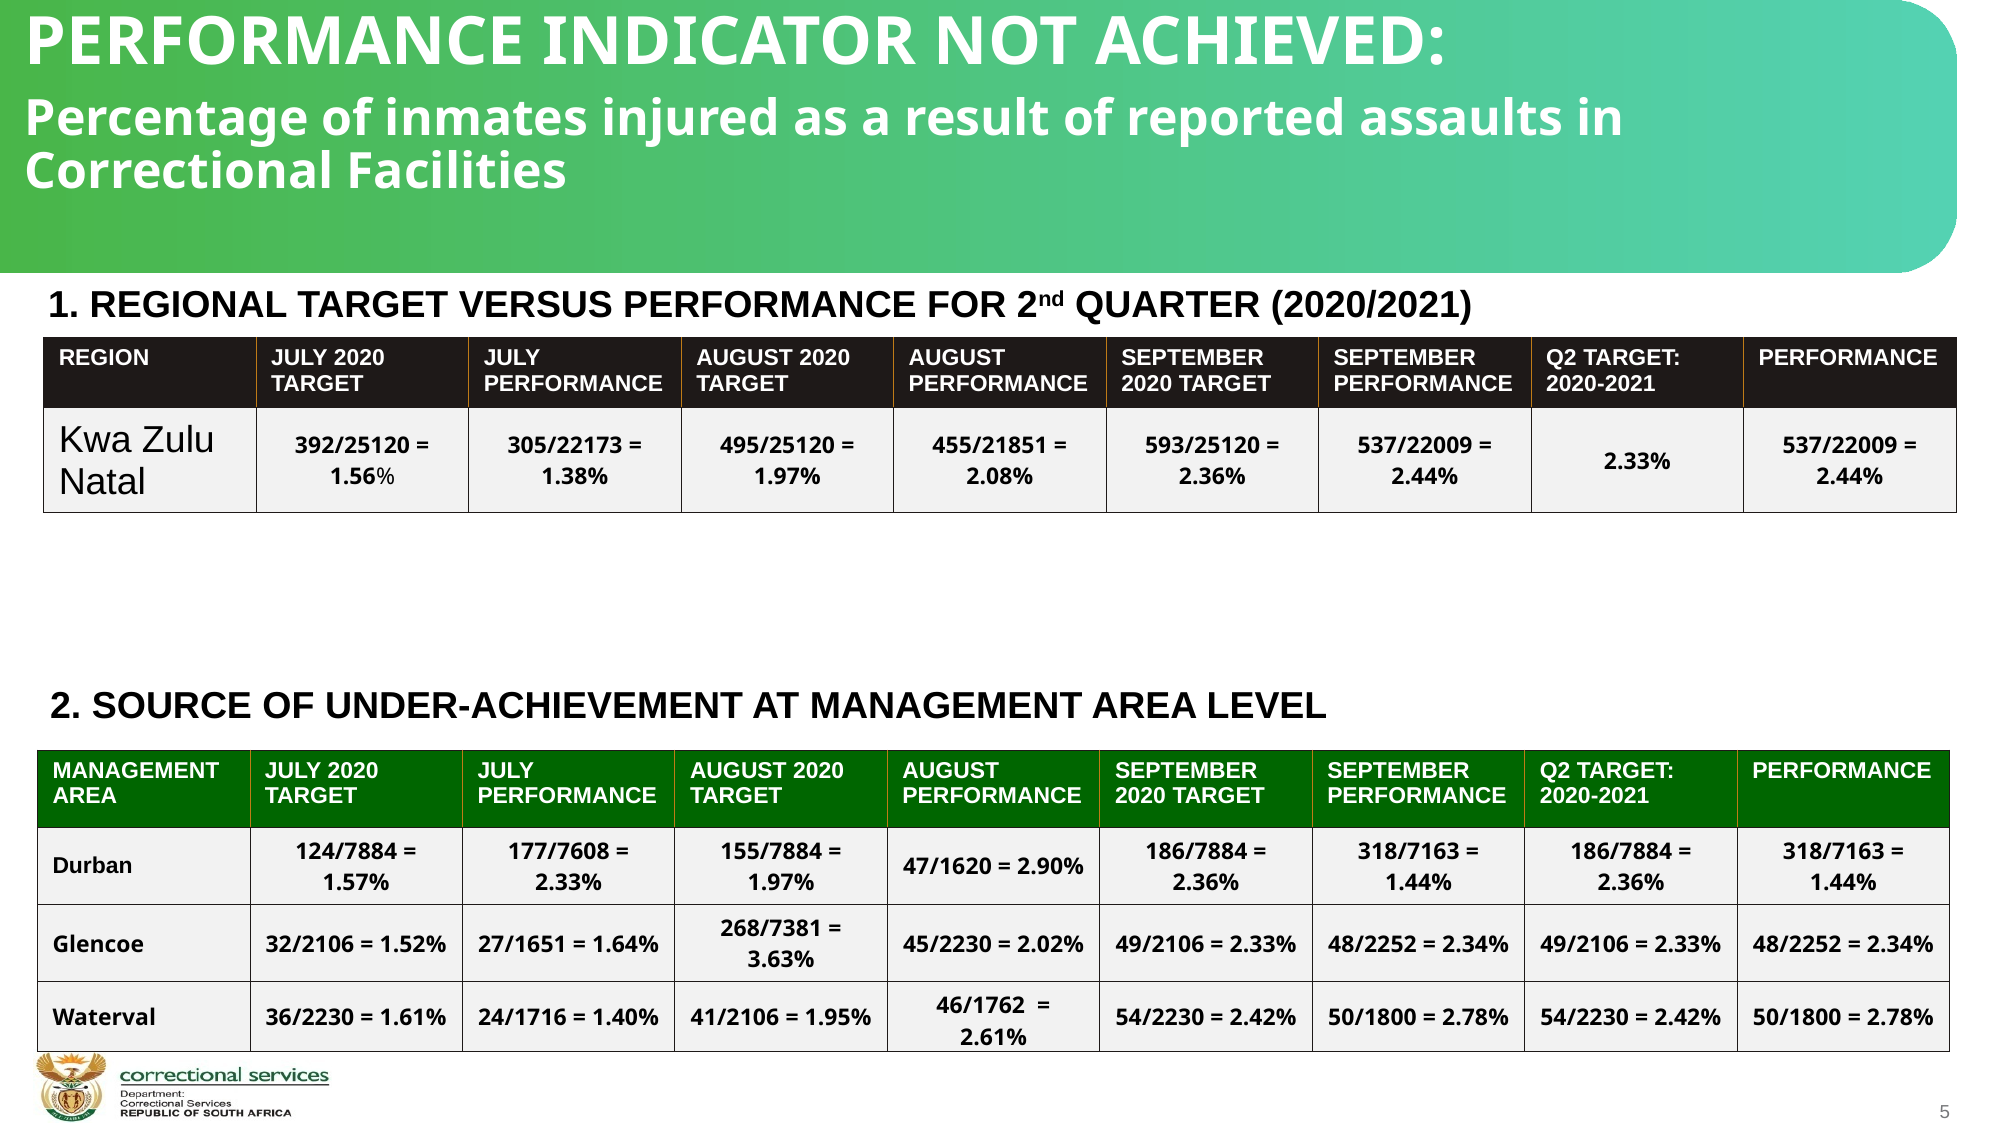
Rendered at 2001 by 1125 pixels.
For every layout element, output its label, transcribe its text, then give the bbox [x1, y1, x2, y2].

table_cell 36/2230 = 1.61% [251, 982, 462, 1051]
table_cell 50/1800 = 2.78% [1313, 982, 1524, 1051]
picture [33, 1049, 332, 1123]
table_header PERFORMANCE [1738, 751, 1949, 827]
table_header JULY PERFORMANCE [463, 751, 674, 827]
table_cell Waterval [38, 982, 250, 1051]
table_header PERFORMANCE [1744, 338, 1956, 407]
table_header AUGUST 2020 TARGET [682, 338, 893, 407]
table_cell 27/1651 = 1.64% [463, 905, 674, 981]
table_cell 318/7163 = 1.44% [1313, 828, 1524, 904]
table_cell 392/25120 = 1.56% [257, 408, 468, 512]
table_cell 45/2230 = 2.02% [888, 905, 1099, 981]
table_cell 495/25120 = 1.97% [682, 408, 893, 512]
table_cell 48/2252 = 2.34% [1313, 905, 1524, 981]
table_cell Kwa Zulu Natal [44, 408, 256, 512]
text_box 2. SOURCE OF UNDER-ACHIEVEMENT AT MANAGEMENT AREA LEVEL [0, 673, 1483, 734]
table_cell 177/7608 = 2.33% [463, 828, 674, 904]
table_cell 593/25120 = 2.36% [1107, 408, 1318, 512]
table_cell 537/22009 = 2.44% [1744, 408, 1956, 512]
table_header SEPTEMBER 2020 TARGET [1107, 338, 1318, 407]
table_cell 24/1716 = 1.40% [463, 982, 674, 1051]
table_header JULY 2020 TARGET [251, 751, 462, 827]
text_box 1. REGIONAL TARGET VERSUS PERFORMANCE FOR 2nd QUARTER (2020/2021) [33, 272, 1498, 333]
table_cell 41/2106 = 1.95% [675, 982, 887, 1051]
table_cell 50/1800 = 2.78% [1738, 982, 1949, 1051]
text_box PERFORMANCE INDICATOR NOT ACHIEVED: Percentage of inmates injured as a result of reported assaults in Correctional Facilities [10, 0, 1808, 86]
table_header AUGUST 2020 TARGET [675, 751, 887, 827]
table_header SEPTEMBER PERFORMANCE [1319, 338, 1531, 407]
table_cell 49/2106 = 2.33% [1525, 905, 1737, 981]
table_cell 305/22173 = 1.38% [469, 408, 681, 512]
table_cell 2.33% [1532, 408, 1743, 512]
table_cell 49/2106 = 2.33% [1100, 905, 1312, 981]
table_cell 186/7884 = 2.36% [1525, 828, 1737, 904]
table_header AUGUST PERFORMANCE [894, 338, 1106, 407]
table_cell 47/1620 = 2.90% [888, 828, 1099, 904]
table_cell Durban [38, 828, 250, 904]
text_box [0, 0, 1957, 273]
table_cell 54/2230 = 2.42% [1100, 982, 1312, 1051]
table_cell 46/1762 = 2.61% [888, 982, 1099, 1051]
table_cell 54/2230 = 2.42% [1525, 982, 1737, 1051]
table_cell 124/7884 = 1.57% [251, 828, 462, 904]
table_cell 537/22009 = 2.44% [1319, 408, 1531, 512]
table_header JULY 2020 TARGET [257, 338, 468, 407]
table_cell 186/7884 = 2.36% [1100, 828, 1312, 904]
table_header Q2 TARGET: 2020-2021 [1532, 338, 1743, 407]
table_header REGION [44, 338, 256, 407]
table_cell Glencoe [38, 905, 250, 981]
table_cell 268/7381 = 3.63% [675, 905, 887, 981]
table_cell 48/2252 = 2.34% [1738, 905, 1949, 981]
table_cell 32/2106 = 1.52% [251, 905, 462, 981]
table_header Q2 TARGET: 2020-2021 [1525, 751, 1737, 827]
table_cell 155/7884 = 1.97% [675, 828, 887, 904]
table_header JULY PERFORMANCE [469, 338, 681, 407]
table_header SEPTEMBER PERFORMANCE [1313, 751, 1524, 827]
table_cell 455/21851 = 2.08% [894, 408, 1106, 512]
table_header SEPTEMBER 2020 TARGET [1100, 751, 1312, 827]
table_cell 318/7163 = 1.44% [1738, 828, 1949, 904]
table_header AUGUST PERFORMANCE [888, 751, 1099, 827]
table_header MANAGEMENT AREA [38, 751, 250, 827]
